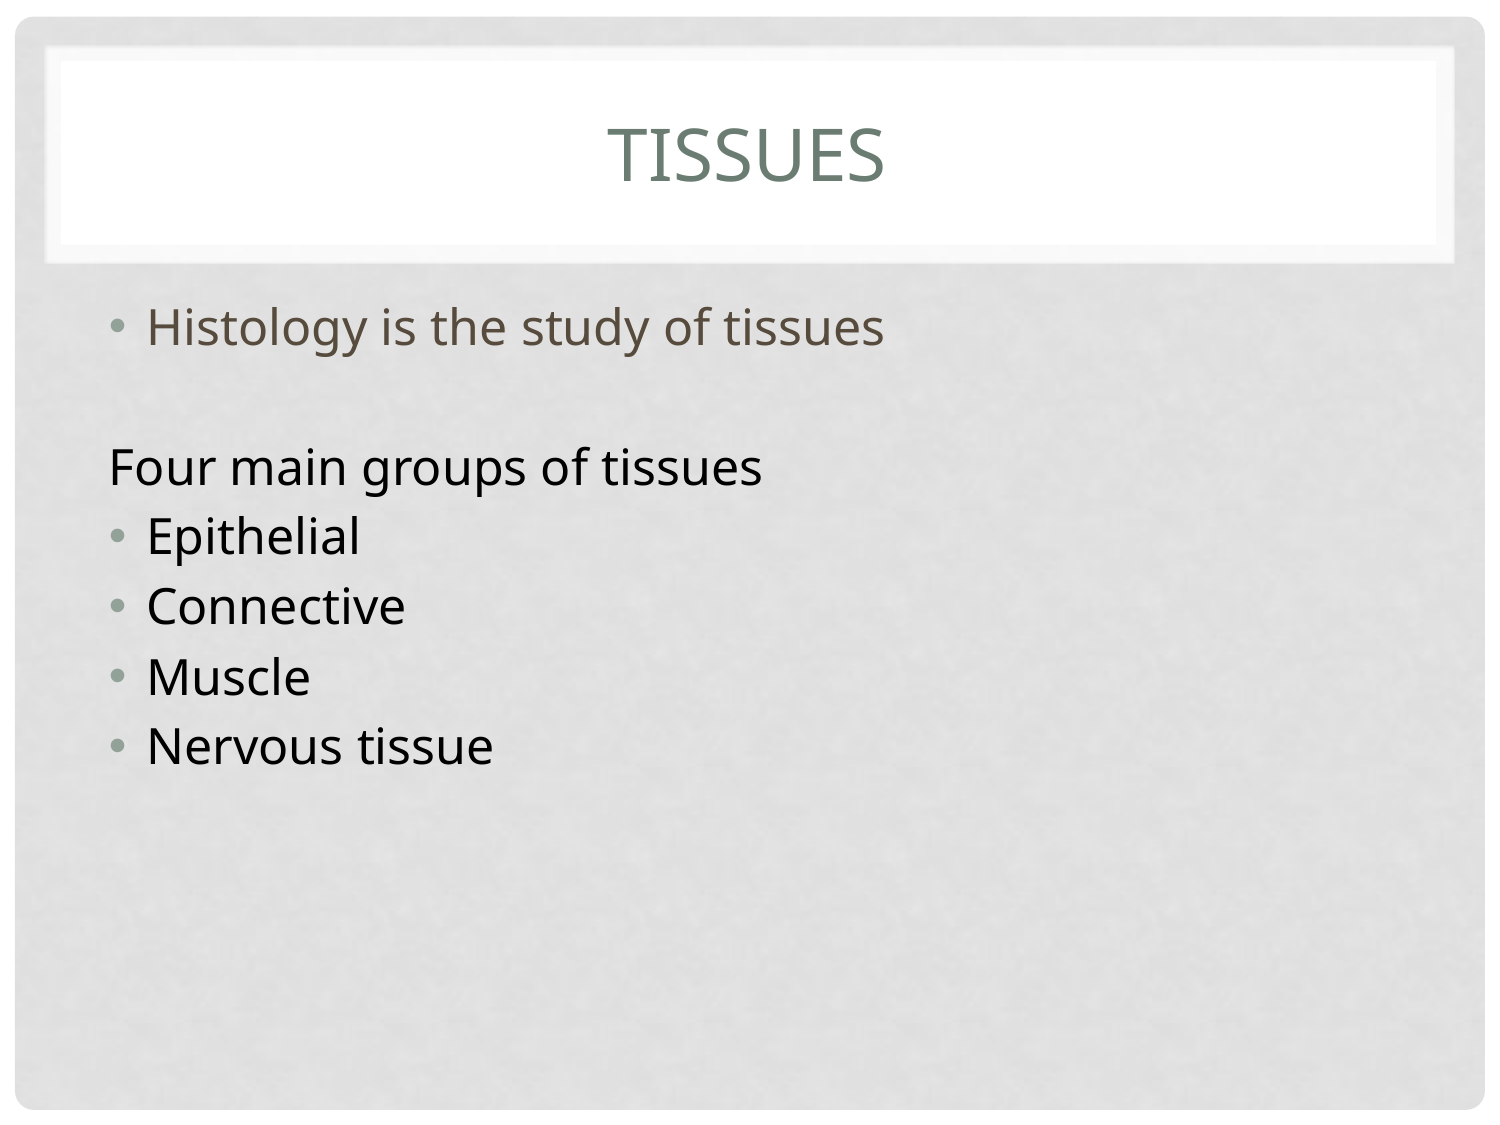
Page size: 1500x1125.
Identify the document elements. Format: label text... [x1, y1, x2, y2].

title tissues [69, 66, 1425, 238]
list Histology is the study of tissues Four main groups of tissues Epithelial Connective Muscle Nervous tissue [75, 287, 1425, 1005]
